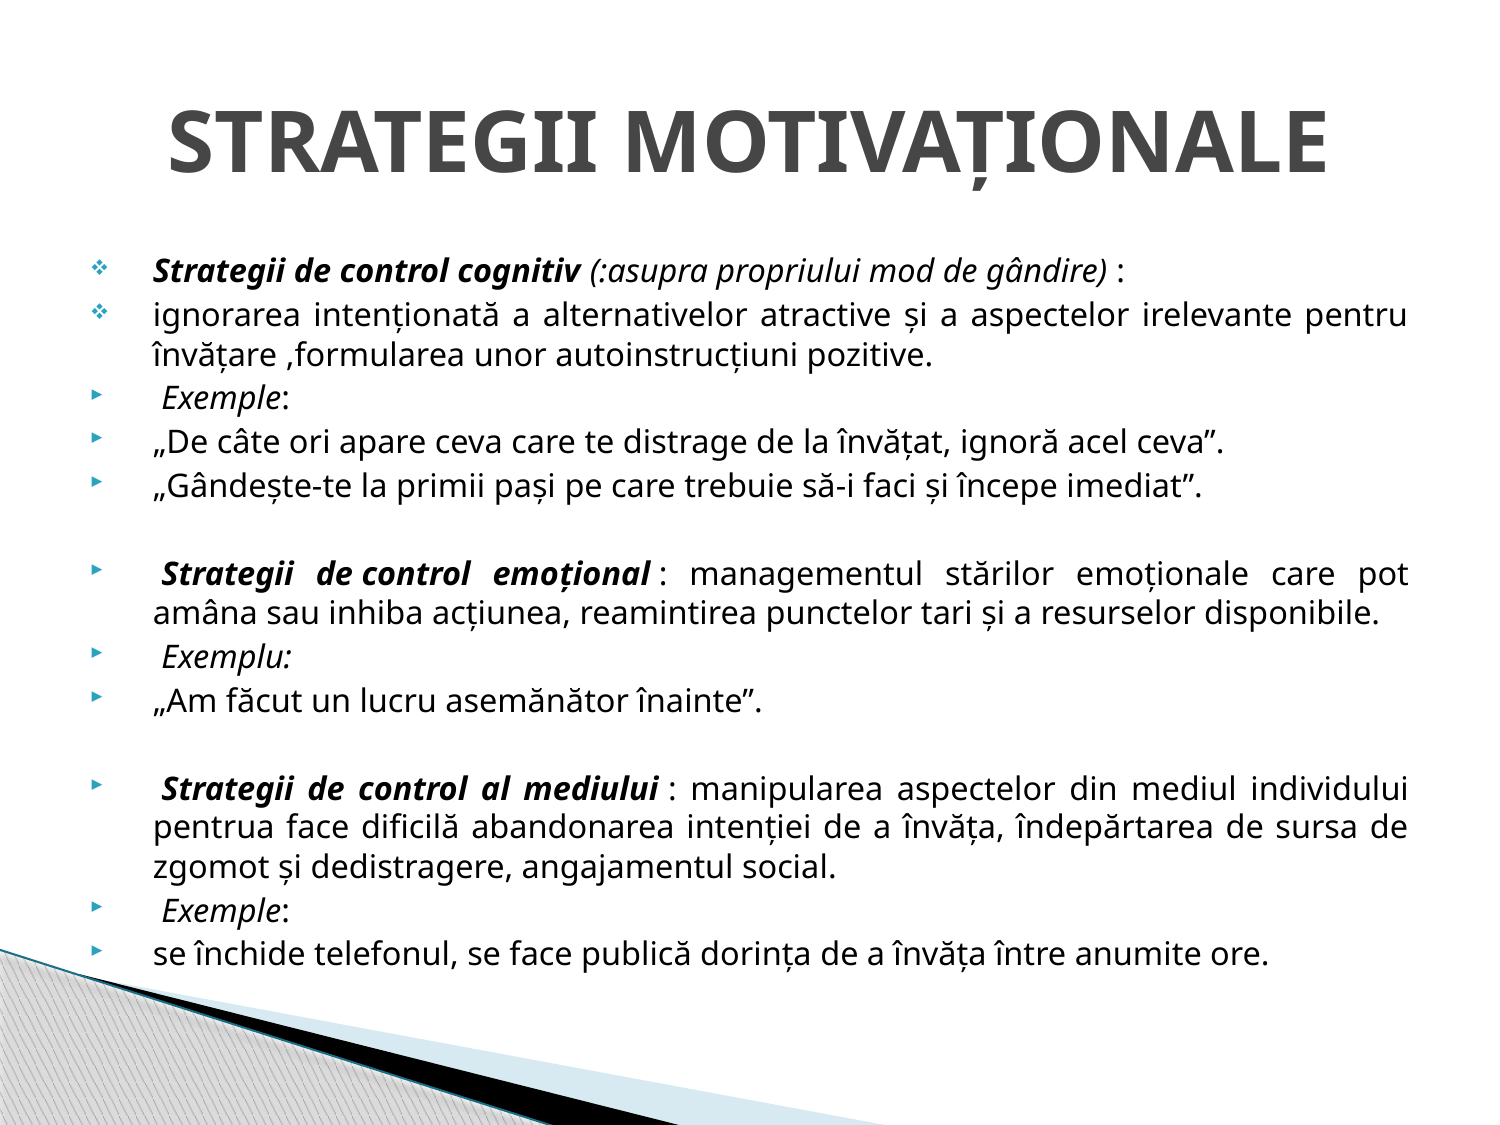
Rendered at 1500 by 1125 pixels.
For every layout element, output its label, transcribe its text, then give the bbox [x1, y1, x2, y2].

list Strategii de control cognitiv (:asupra propriului mod de gândire) : ignorarea intenţionată a alternativelor atractive şi a aspectelor irelevante pentru învăţare ,formularea unor autoinstrucţiuni pozitive. Exemple: „De câte ori apare ceva care te distrage de la învăţat, ignoră acel ceva”. „Gândeşte-te la primii paşi pe care trebuie să-i faci şi începe imediat”. Strategii de control emoţional : managementul stărilor emoţionale care pot amâna sau inhiba acţiunea, reamintirea punctelor tari şi a resurselor disponibile. Exemplu: „Am făcut un lucru asemănător înainte”. Strategii de control al mediului : manipularea aspectelor din mediul individului pentrua face dificilă abandonarea intenţiei de a învăţa, îndepărtarea de sursa de zgomot şi dedistragere, angajamentul social. Exemple: se închide telefonul, se face publică dorinţa de a învăţa între anumite ore. [75, 243, 1425, 986]
title STRATEGII MOTIVAȚIONALE [75, 45, 1425, 233]
